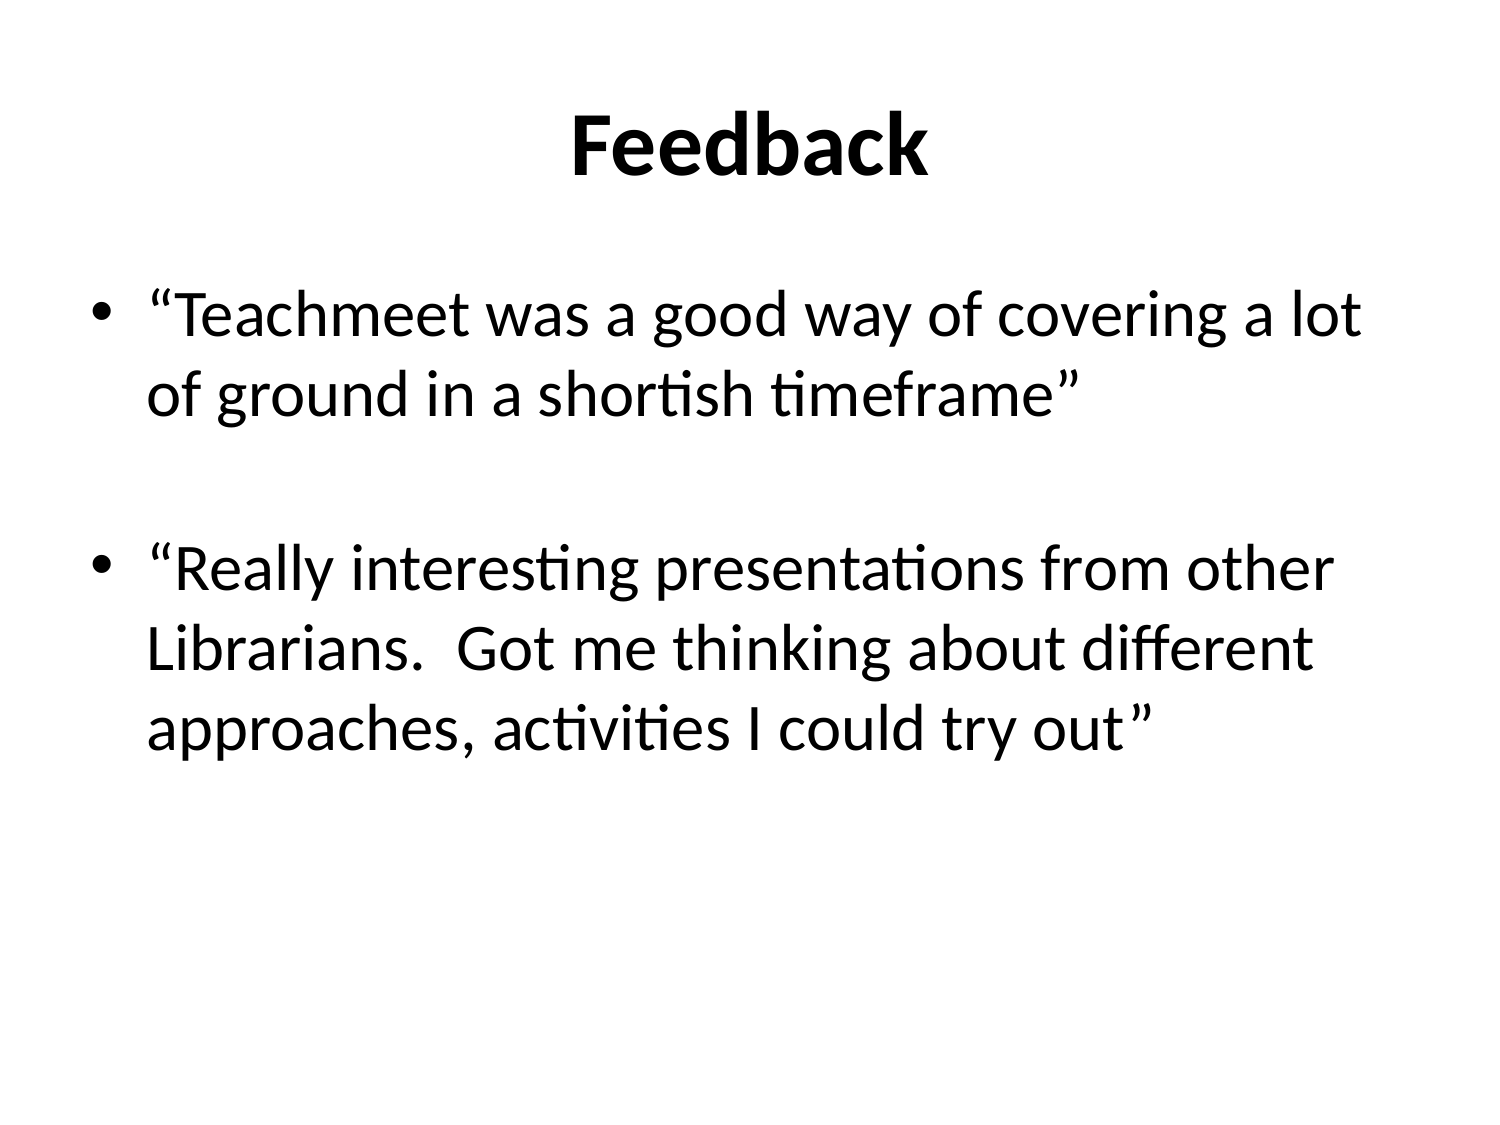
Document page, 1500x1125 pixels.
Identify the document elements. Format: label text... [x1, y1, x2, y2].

title Feedback [75, 45, 1425, 233]
list “Teachmeet was a good way of covering a lot of ground in a shortish timeframe” “Really interesting presentations from other Librarians. Got me thinking about different approaches, activities I could try out” [75, 262, 1425, 1005]
